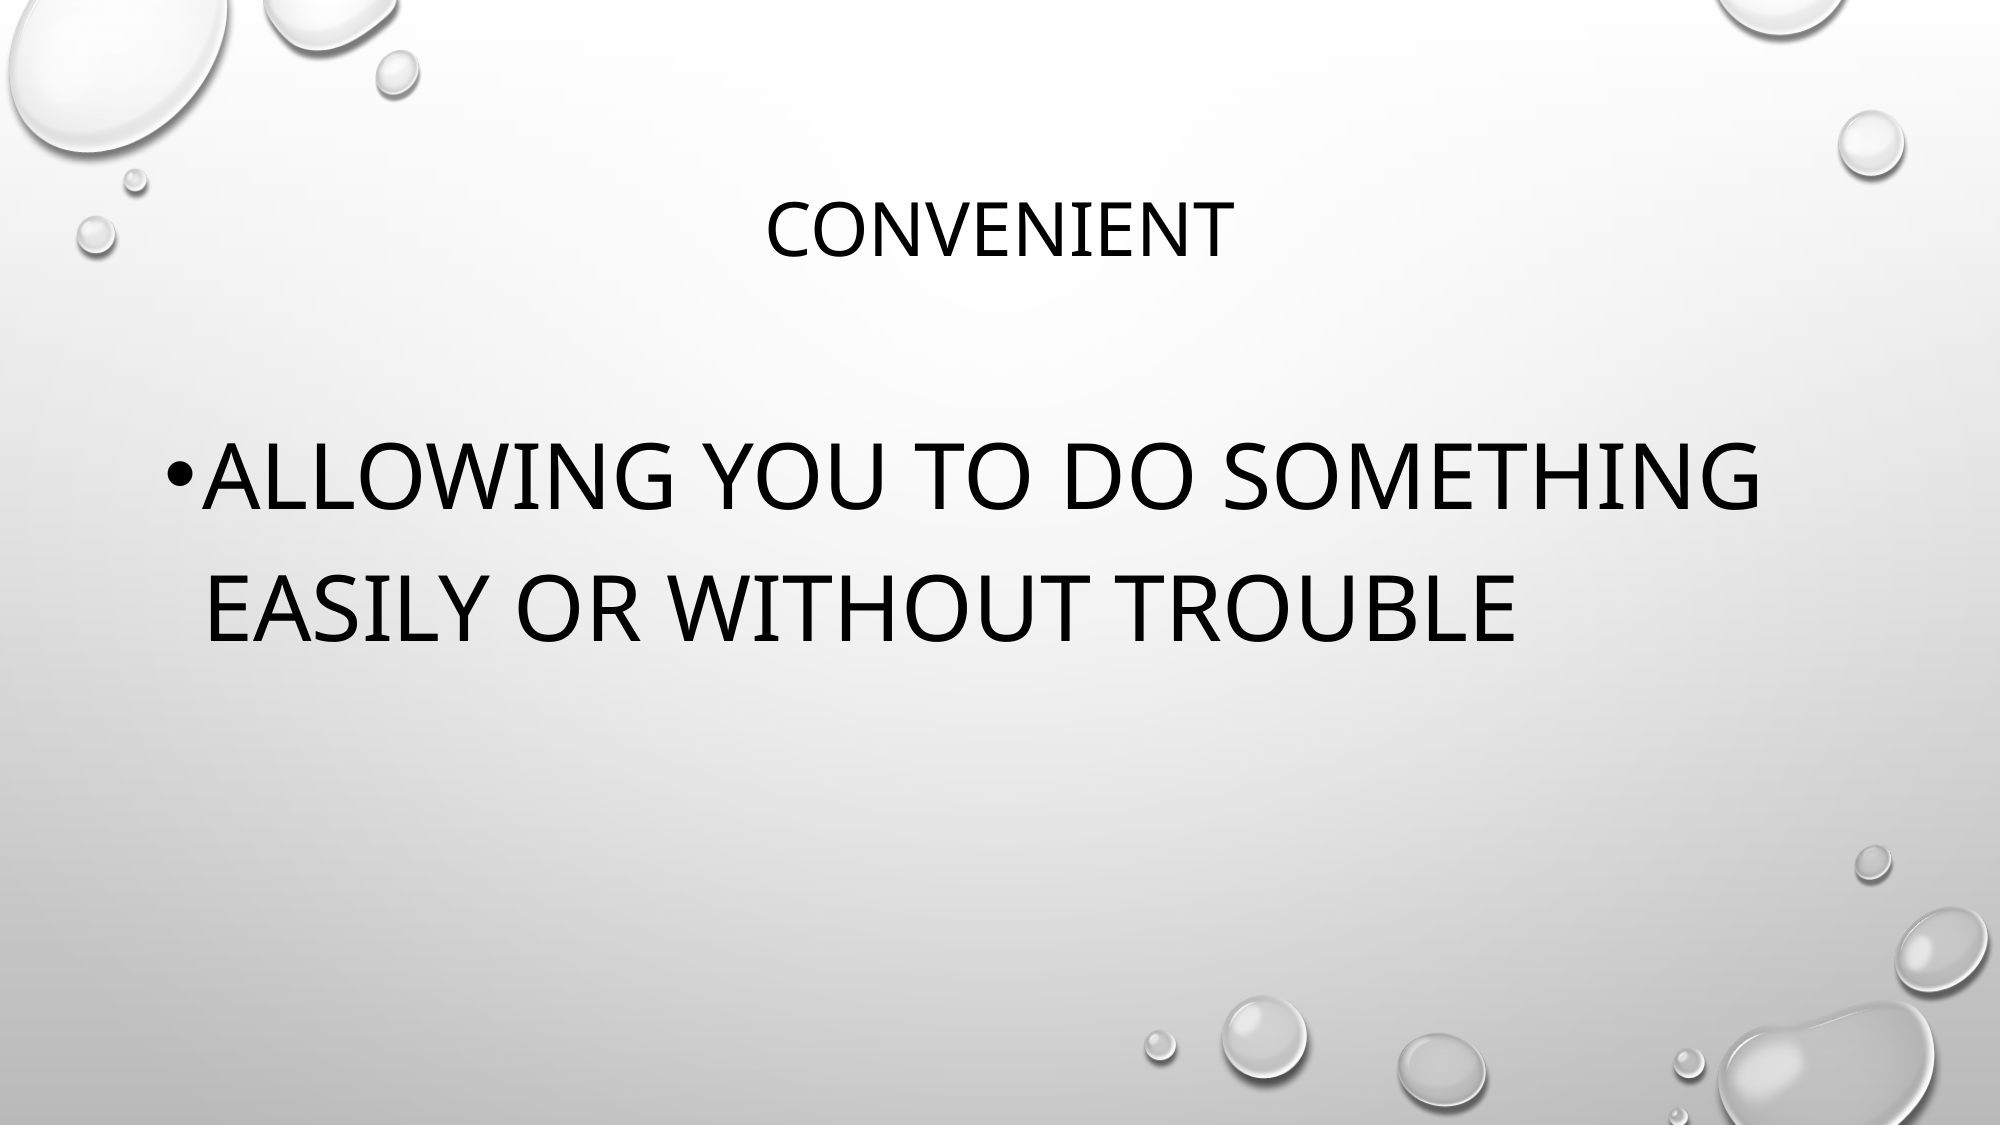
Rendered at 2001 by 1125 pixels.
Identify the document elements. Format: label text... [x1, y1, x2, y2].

title convenient [149, 101, 1851, 364]
list allowing you to do something easily or without trouble [149, 388, 1850, 950]
picture [0, 0, 2000, 1125]
